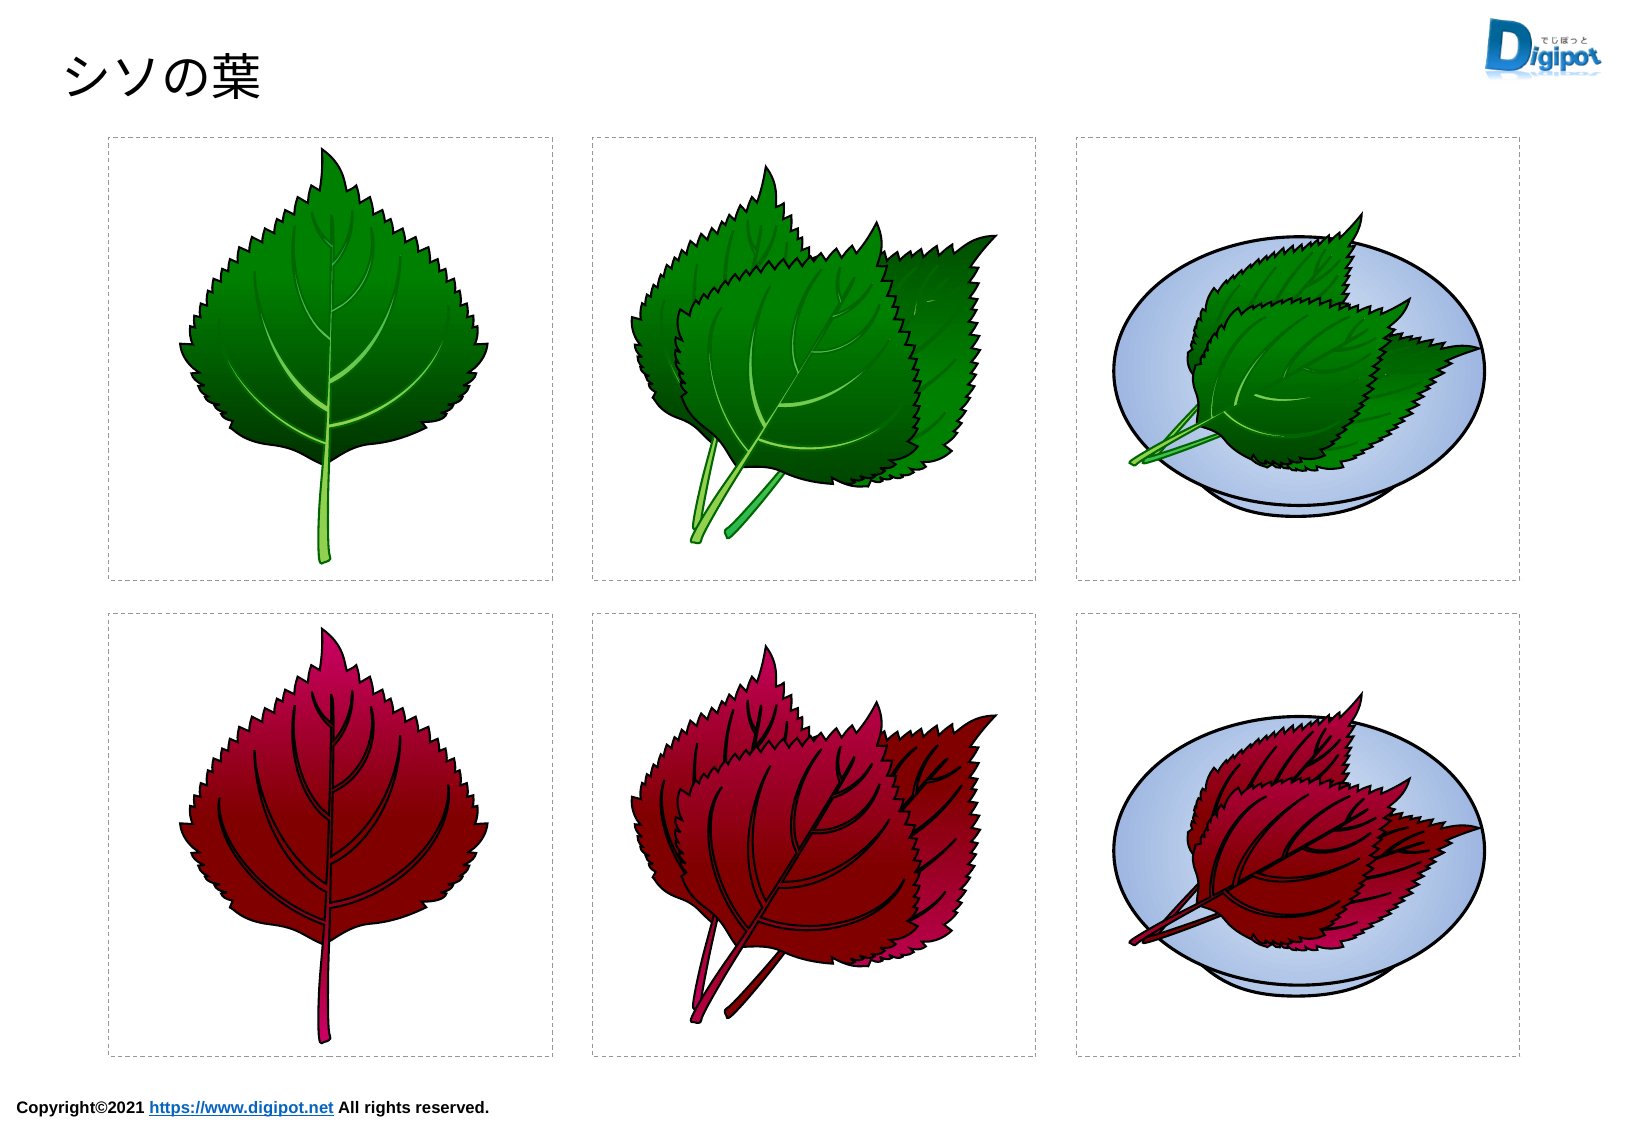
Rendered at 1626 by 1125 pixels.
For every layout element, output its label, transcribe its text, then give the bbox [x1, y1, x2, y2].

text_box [1113, 674, 1485, 1042]
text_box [627, 644, 974, 1063]
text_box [627, 164, 974, 584]
picture [1485, 18, 1602, 82]
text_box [1113, 194, 1485, 563]
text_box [180, 149, 488, 564]
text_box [180, 628, 488, 1044]
text_box シソの葉 [46, 38, 277, 113]
